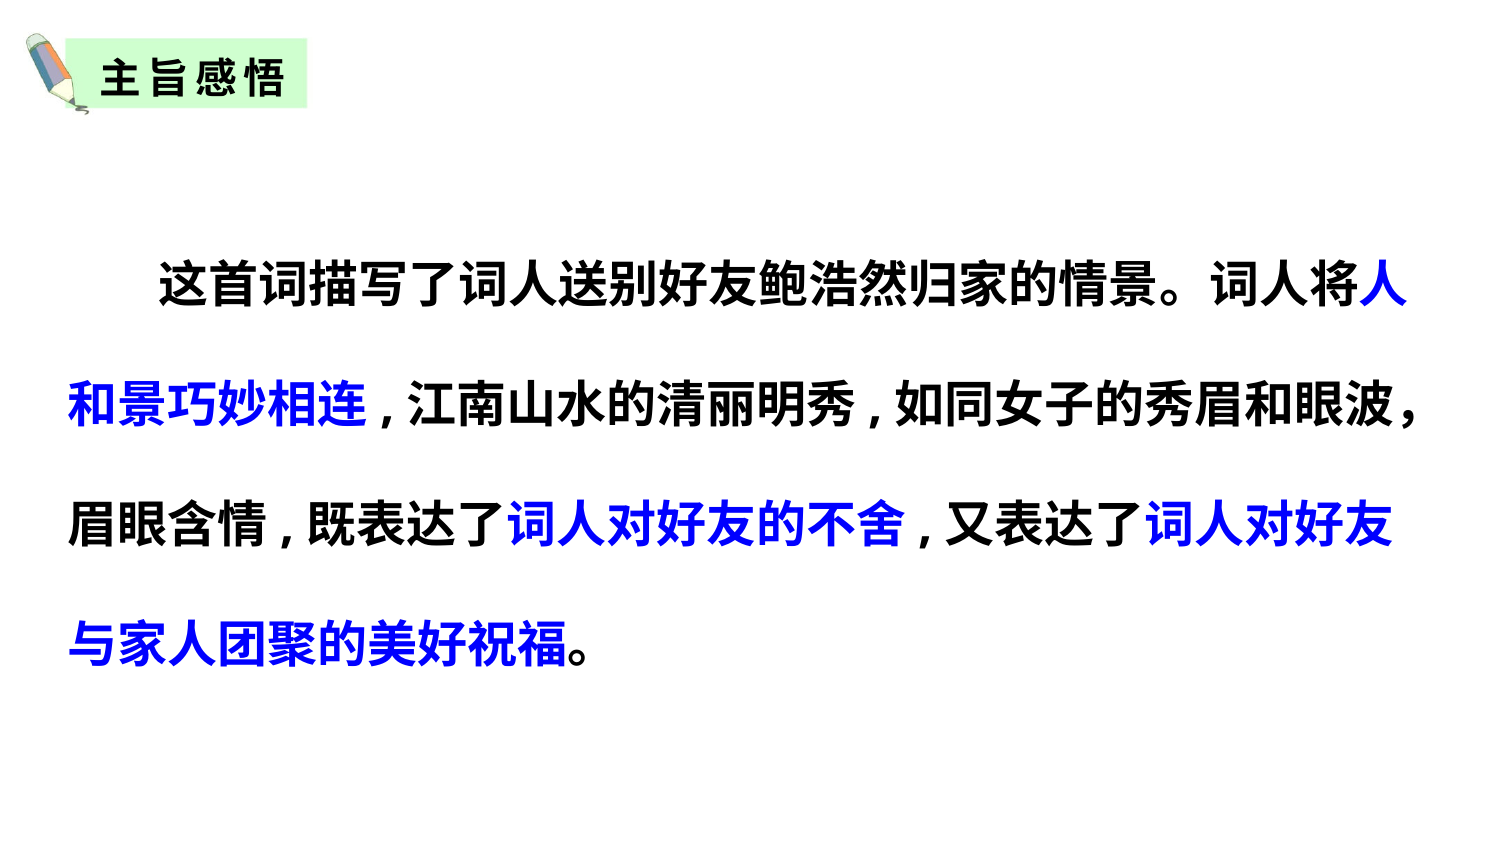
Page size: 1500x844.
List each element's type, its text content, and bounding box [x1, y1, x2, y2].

text_box 这首词描写了词人送别好友鲍浩然归家的情景。词人将人和景巧妙相连,江南山水的清丽明秀,如同女子的秀眉和眼波，眉眼含情,既表达了词人对好友的不舍,又表达了词人对好友与家人团聚的美好祝福。 [53, 185, 1447, 681]
picture [17, 20, 325, 124]
